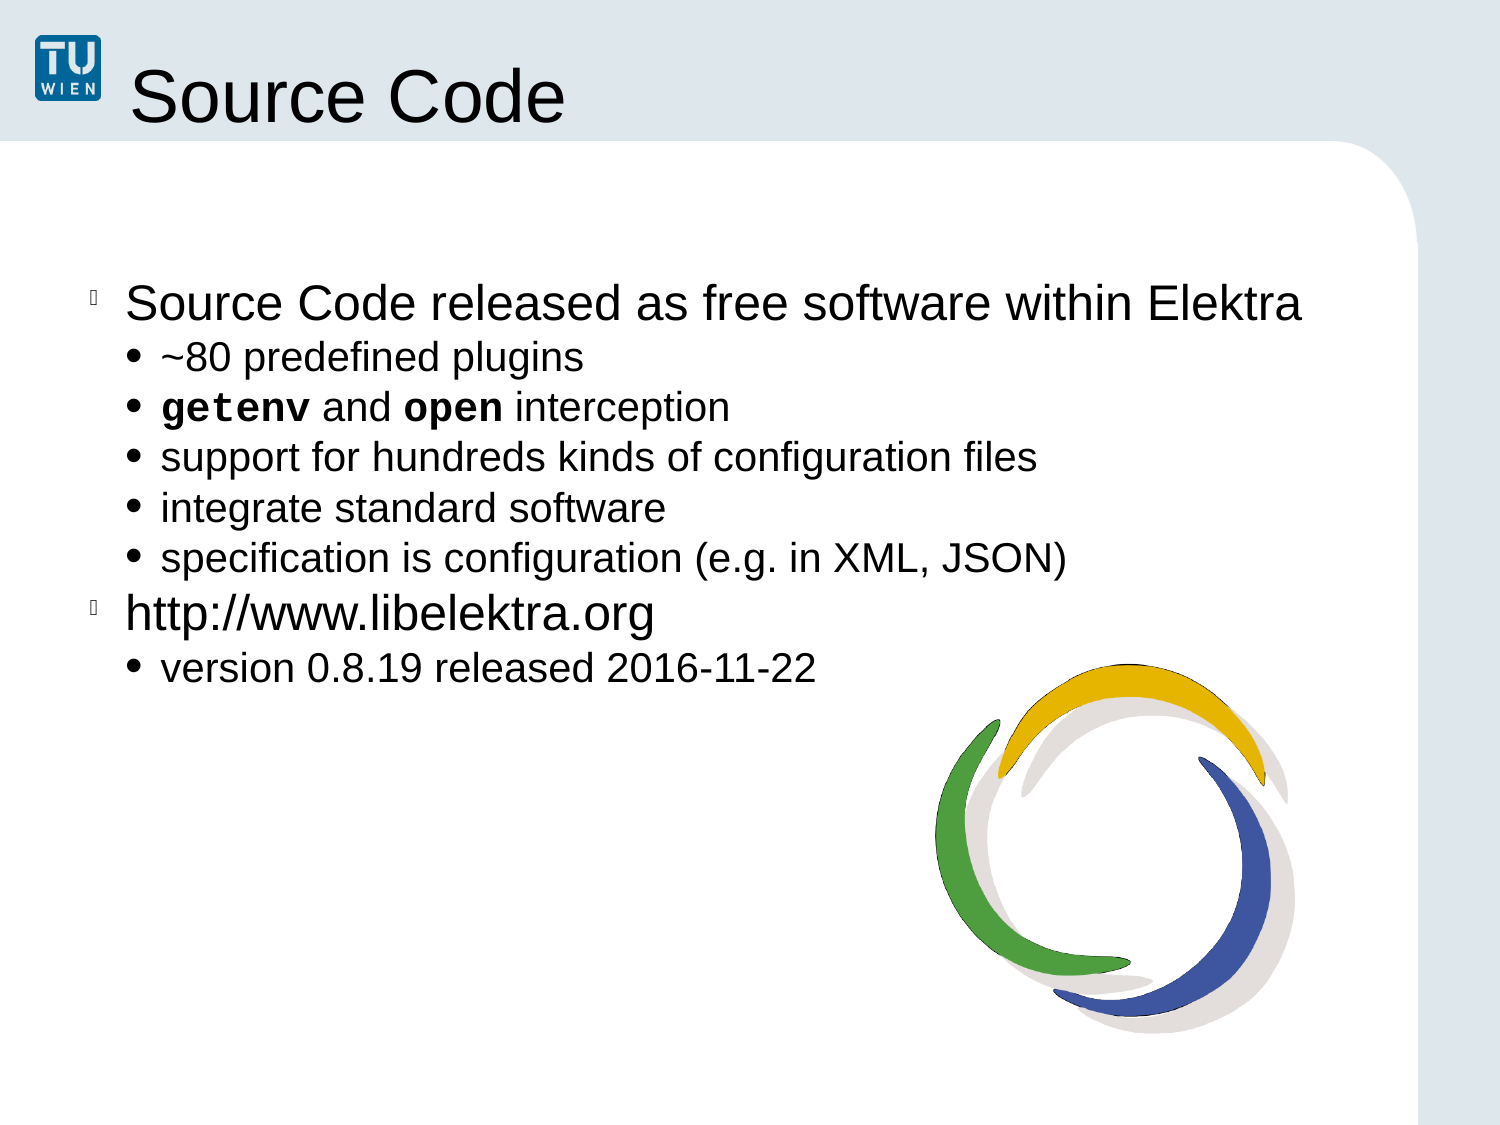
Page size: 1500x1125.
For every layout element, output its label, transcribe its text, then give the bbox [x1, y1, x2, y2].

picture [69, 42, 80, 74]
picture [83, 42, 94, 74]
picture [0, 140, 1419, 1125]
picture [42, 83, 46, 94]
picture [41, 42, 64, 48]
picture [50, 51, 56, 74]
text_box Source Code [129, 44, 1347, 140]
picture [47, 85, 53, 94]
picture [72, 83, 78, 94]
picture [90, 83, 94, 94]
picture [913, 649, 1312, 1040]
text_box Source Code released as free software within Elektra ~80 predefined plugins getenv and open interception support for hundreds kinds of configuration files integrate standard software specification is configuration (e.g. in XML, JSON) http://www.libelektra.org version 0.8.19 released 2016-11-22 [74, 262, 1425, 1099]
